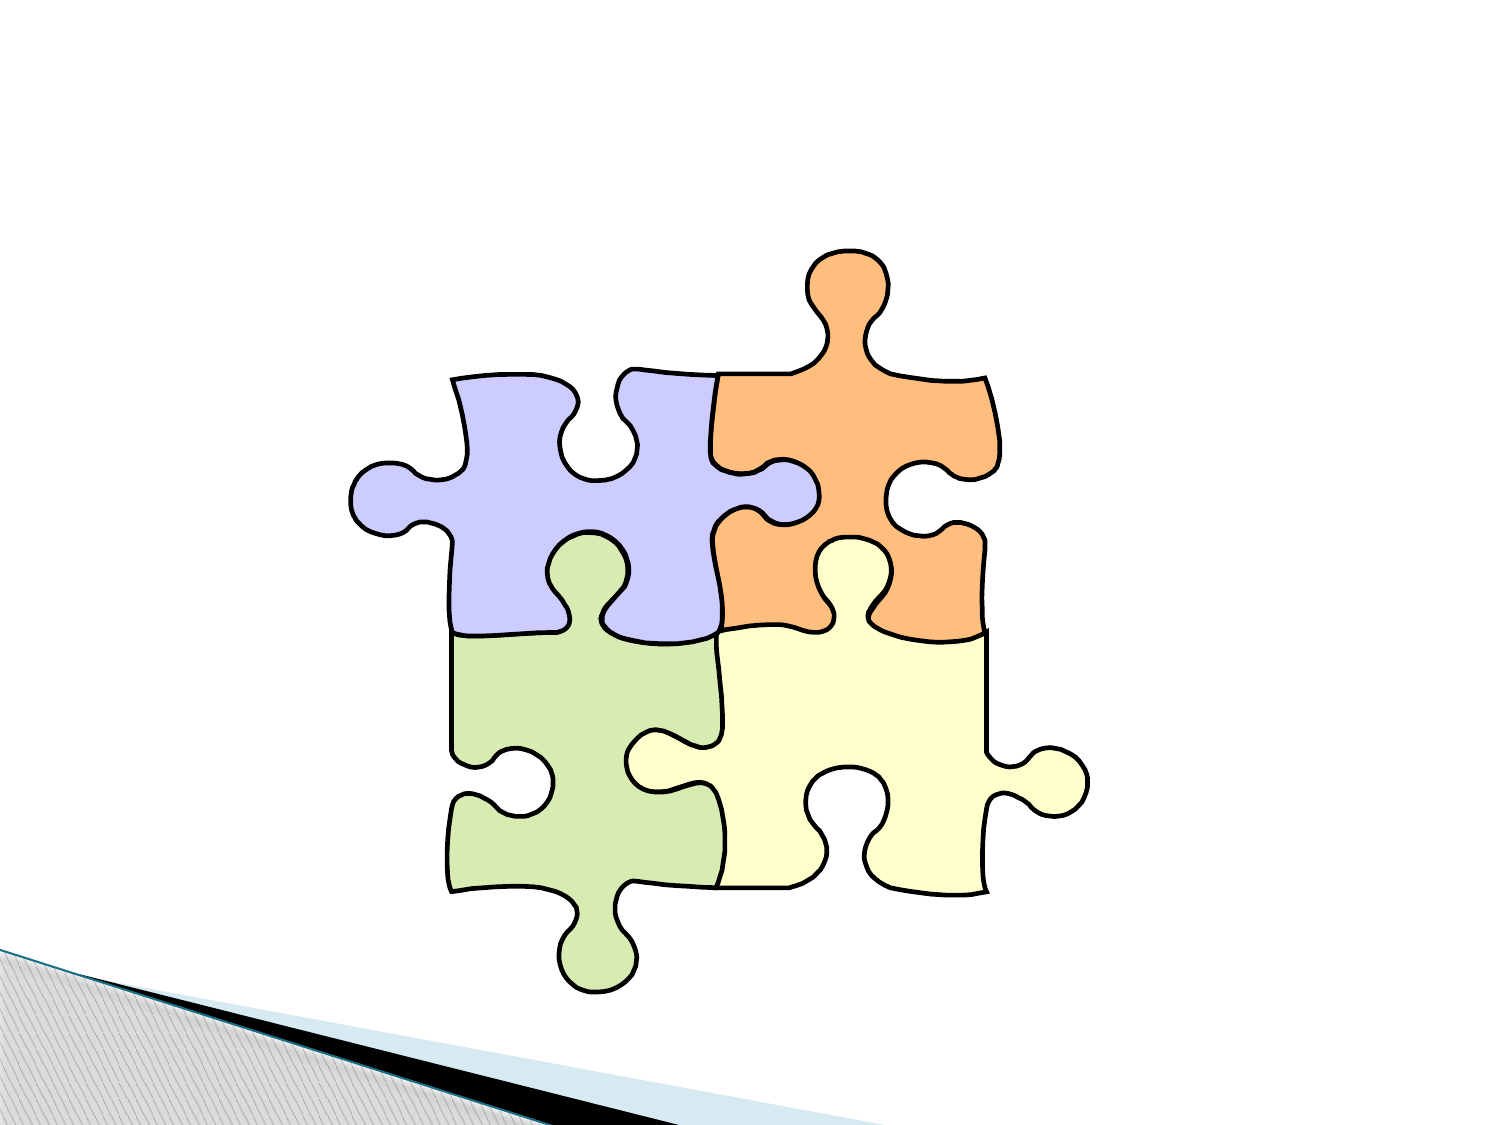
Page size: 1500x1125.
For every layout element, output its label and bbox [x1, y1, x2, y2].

text_box [349, 249, 1088, 991]
